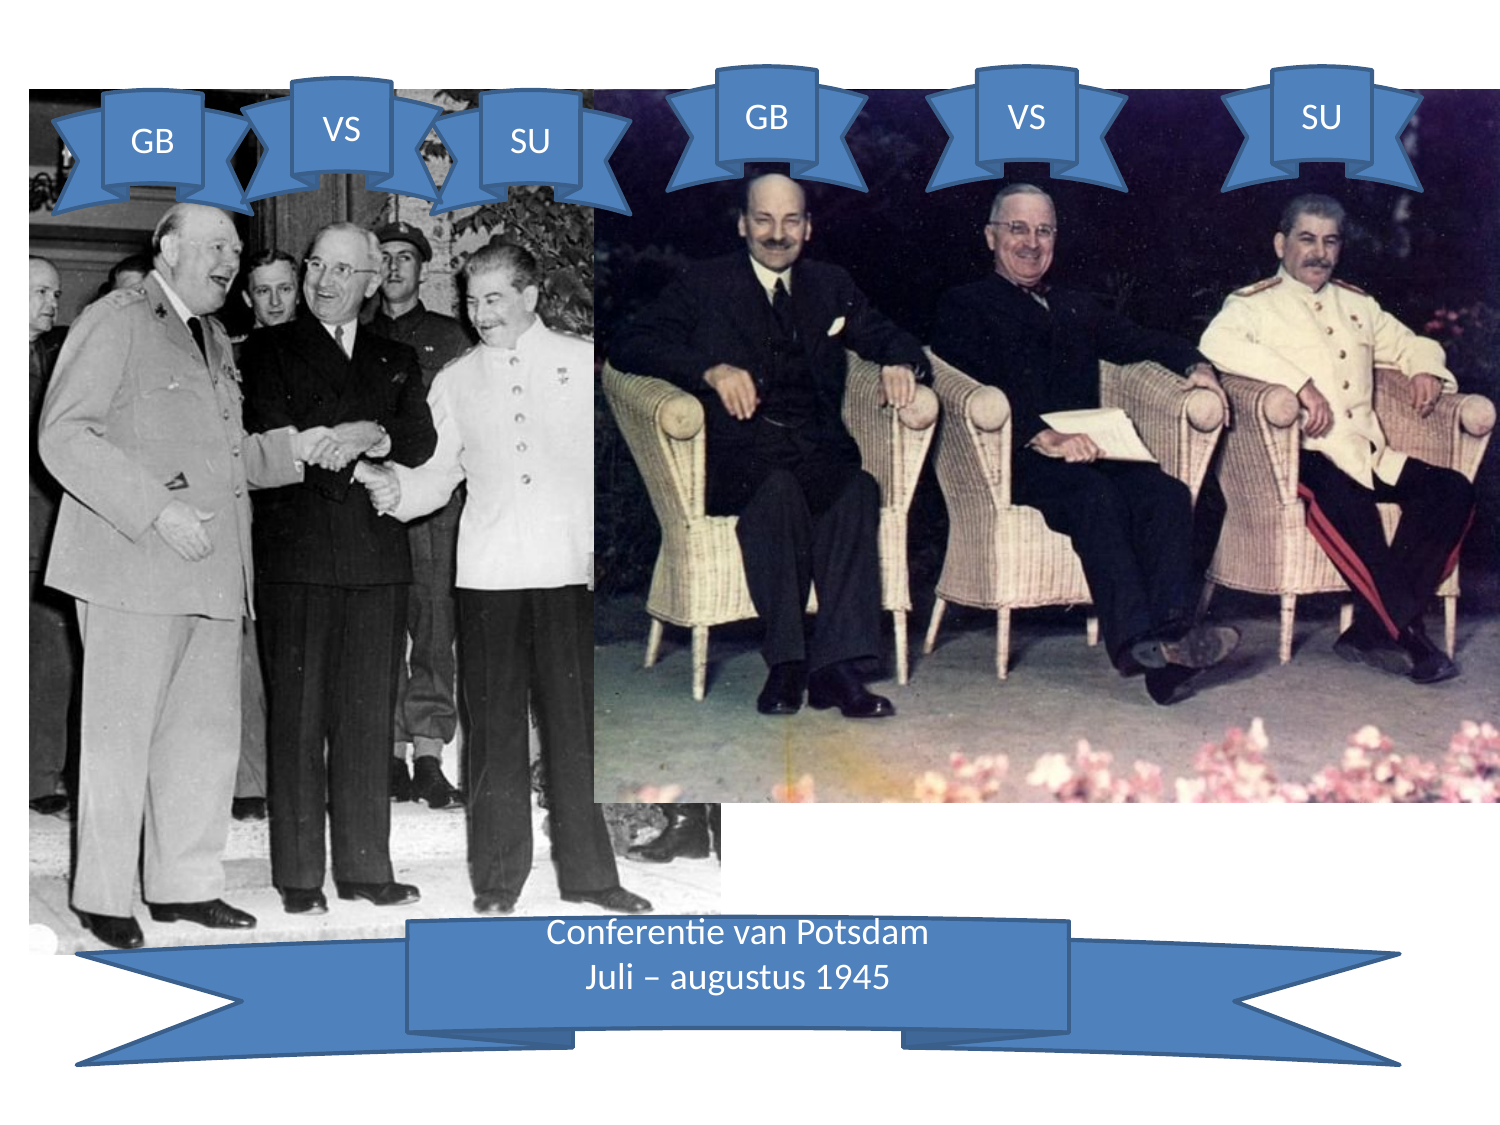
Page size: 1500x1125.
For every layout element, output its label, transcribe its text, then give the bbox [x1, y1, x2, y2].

text_box GB [698, 64, 840, 88]
text_box SU [1249, 64, 1395, 88]
text_box VS [289, 76, 394, 88]
picture [29, 89, 1500, 955]
text_box VS [954, 64, 1100, 88]
text_box Conferentie van Potsdam Juli – augustus 1945 [74, 914, 1402, 1068]
